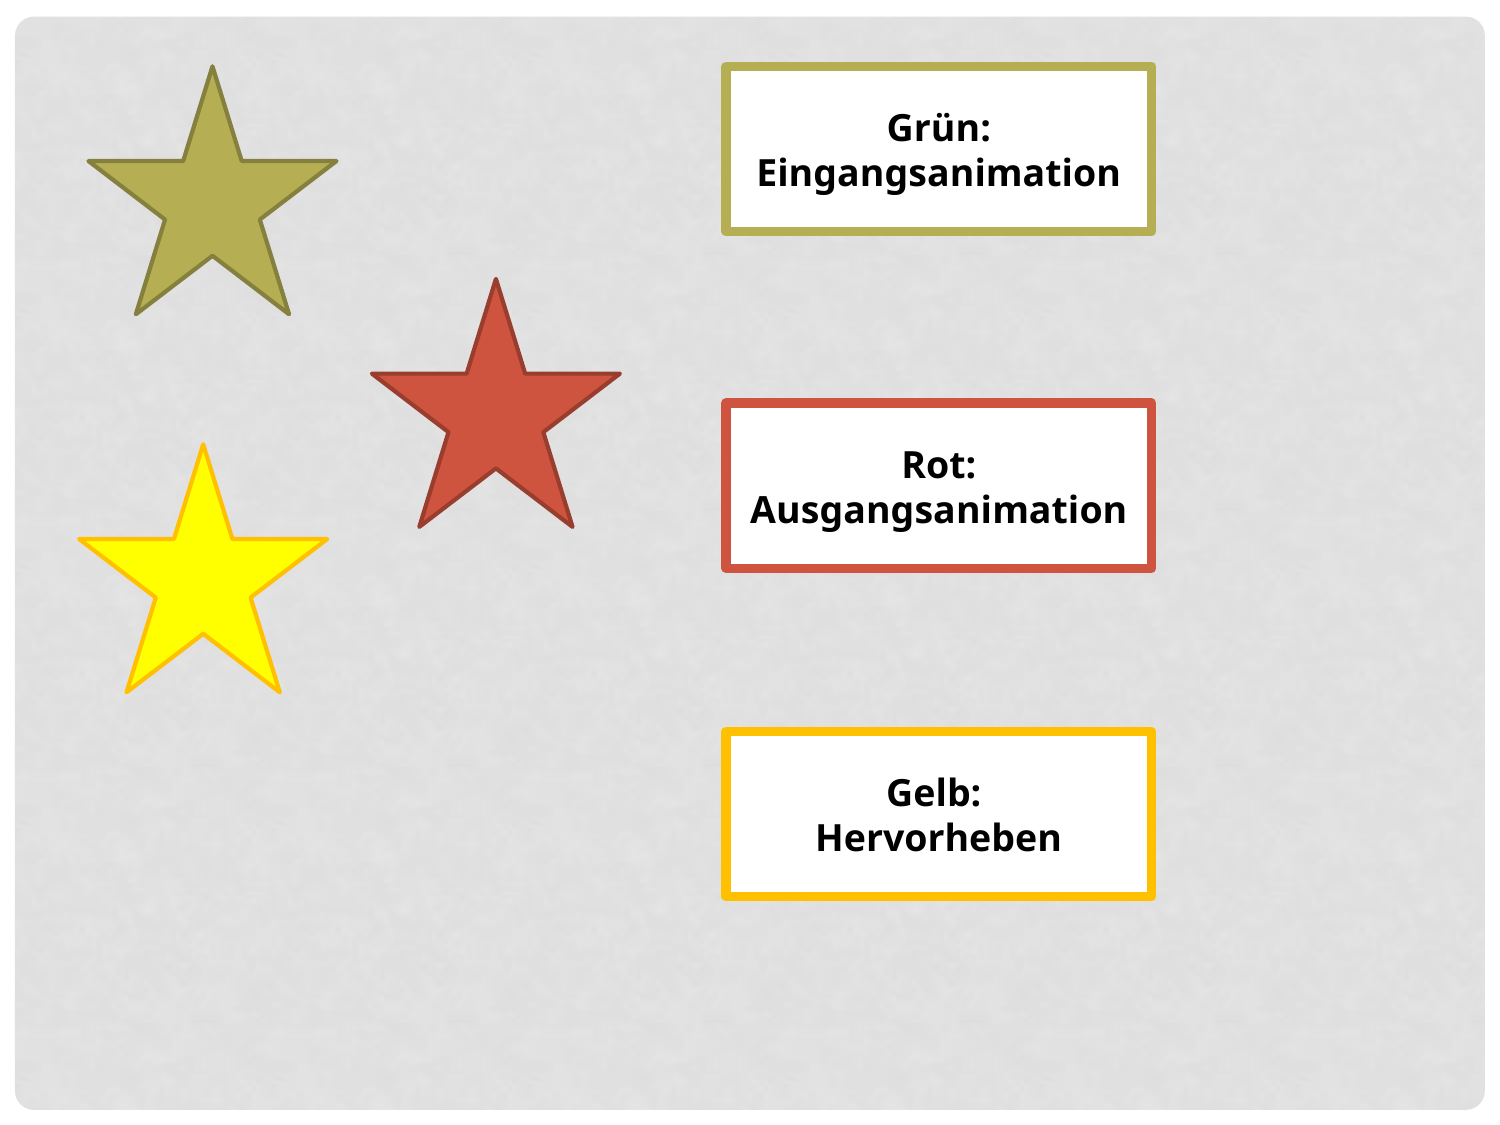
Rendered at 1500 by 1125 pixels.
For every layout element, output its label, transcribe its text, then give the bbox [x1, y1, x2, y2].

text_box Rot: Ausgangsanimation [724, 401, 1154, 570]
text_box [86, 64, 339, 317]
text_box [77, 442, 330, 695]
text_box Gelb: Hervorheben [724, 729, 1154, 899]
text_box [369, 276, 622, 529]
text_box Grün: Eingangsanimation [724, 64, 1154, 234]
